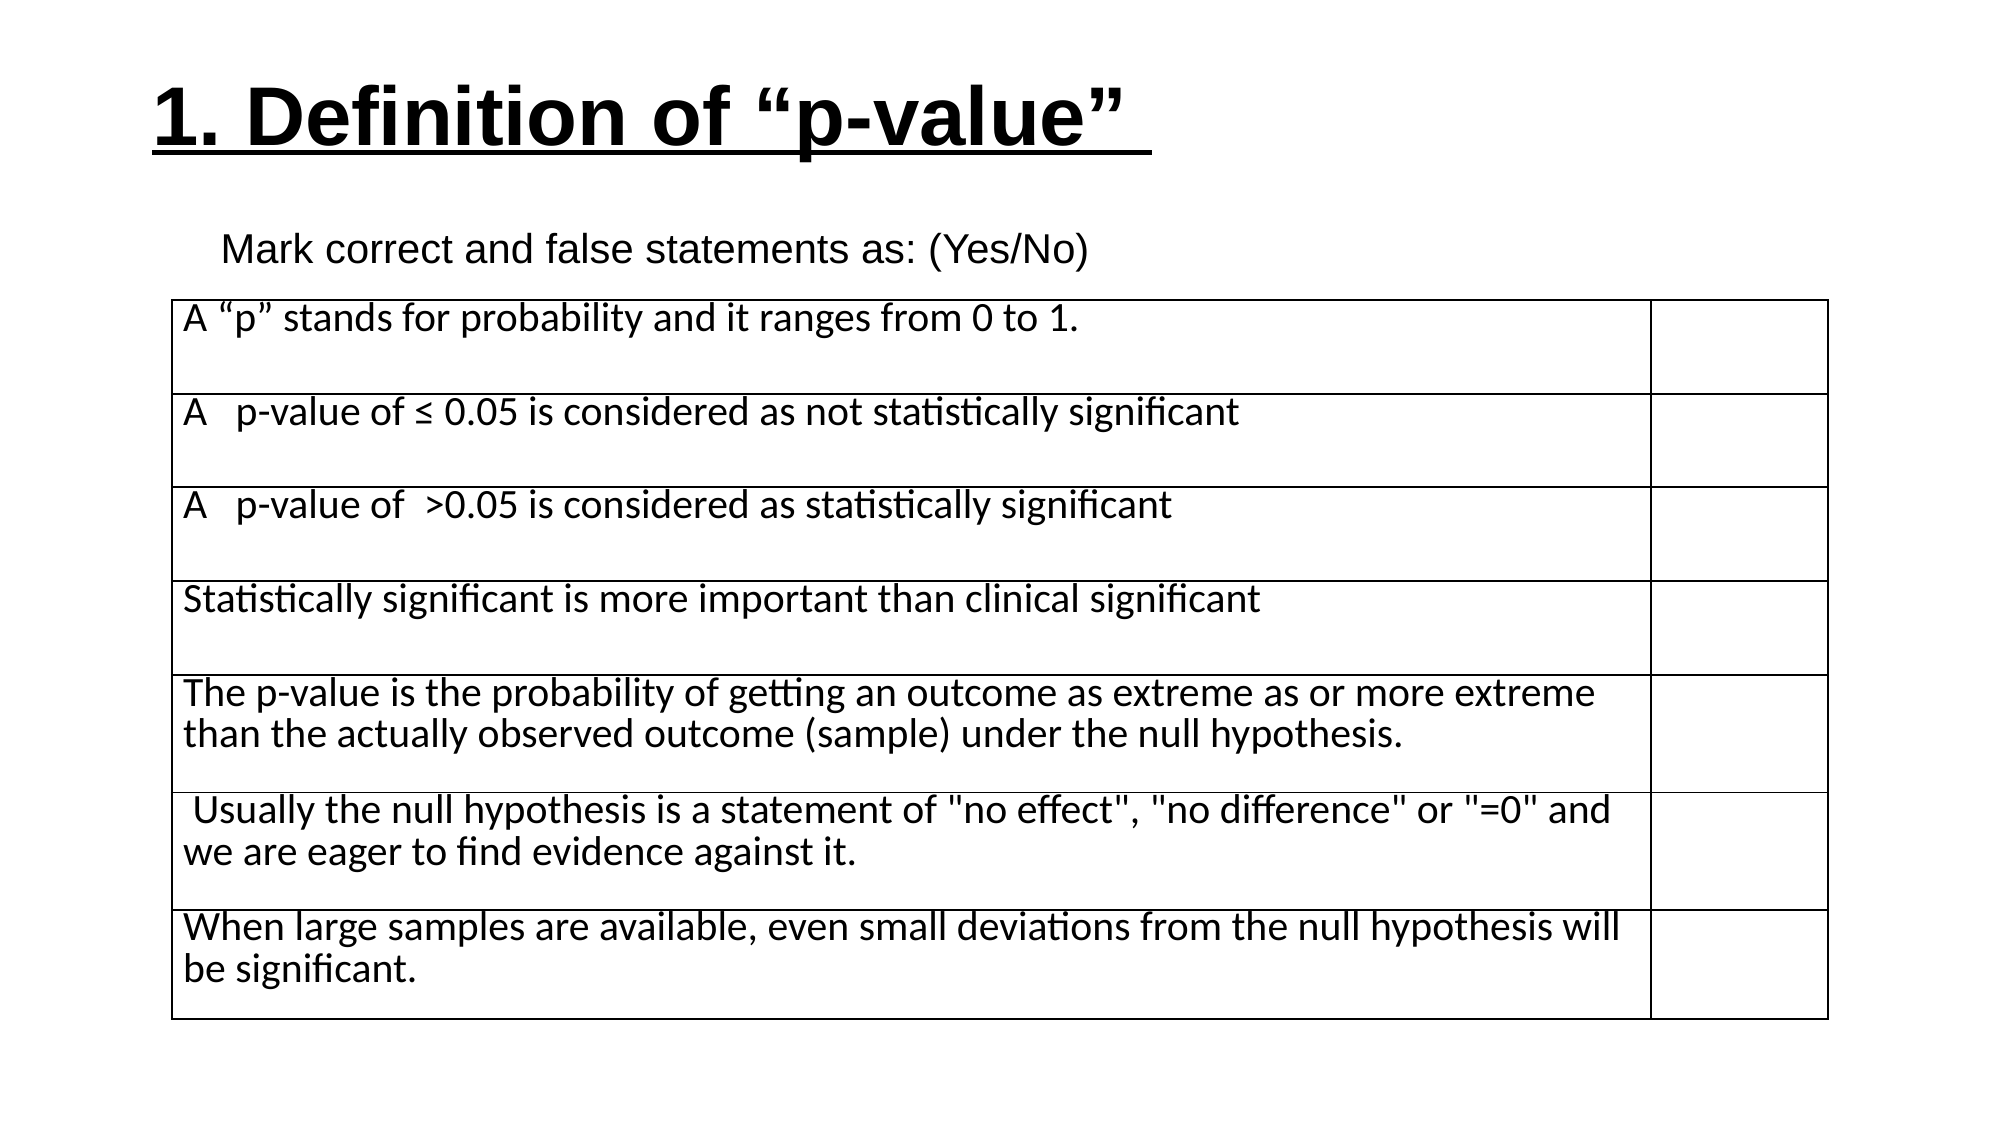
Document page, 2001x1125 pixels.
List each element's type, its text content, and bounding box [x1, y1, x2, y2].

table_cell [1652, 582, 1827, 674]
table_cell [1652, 488, 1827, 580]
table_cell [1652, 911, 1827, 1018]
title 1. Definition of “p-value” [137, 59, 1863, 278]
table_cell [1652, 793, 1827, 909]
table_cell When large samples are available, even small deviations from the null hypothesis will be significant. [173, 911, 1650, 1018]
table_cell The p-value is the probability of getting an outcome as extreme as or more extreme than the actually observed outcome (sample) under the null hypothesis. [173, 676, 1650, 792]
table_cell A p-value of >0.05 is considered as statistically significant [173, 488, 1650, 580]
table_cell Statistically significant is more important than clinical significant [173, 582, 1650, 674]
table_cell A p-value of ≤ 0.05 is considered as not statistically significant [173, 395, 1650, 486]
table_cell [1652, 676, 1827, 792]
table_header Mark correct and false statements as: (Yes/No) [172, 203, 1828, 299]
table_cell [1652, 301, 1827, 393]
table_cell A “p” stands for probability and it ranges from 0 to 1. [173, 301, 1650, 393]
table_cell [1652, 395, 1827, 486]
table_cell Usually the null hypothesis is a statement of "no effect", "no difference" or "=0" and we are eager to find evidence against it. [173, 793, 1650, 909]
